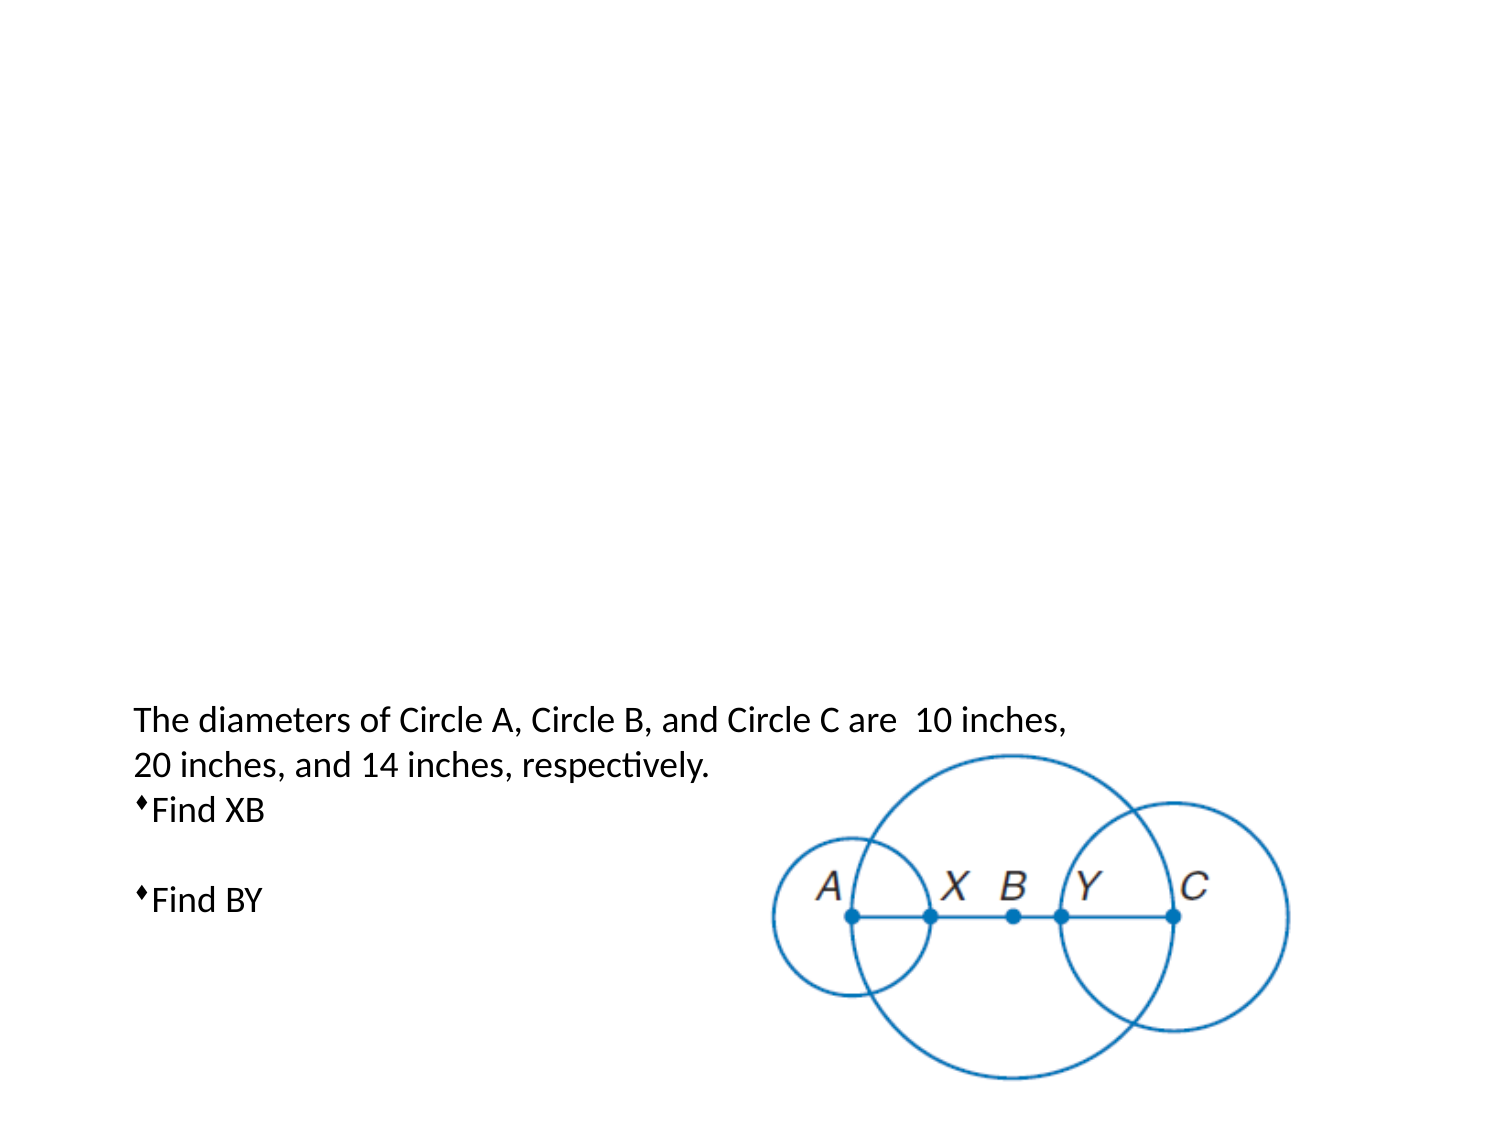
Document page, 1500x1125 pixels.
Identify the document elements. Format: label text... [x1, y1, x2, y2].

picture [762, 722, 1313, 1125]
text_box The diameters of Circle A, Circle B, and Circle C are 10 inches, 20 inches, and 14 inches, respectively. Find XB Find BY [118, 687, 1092, 928]
